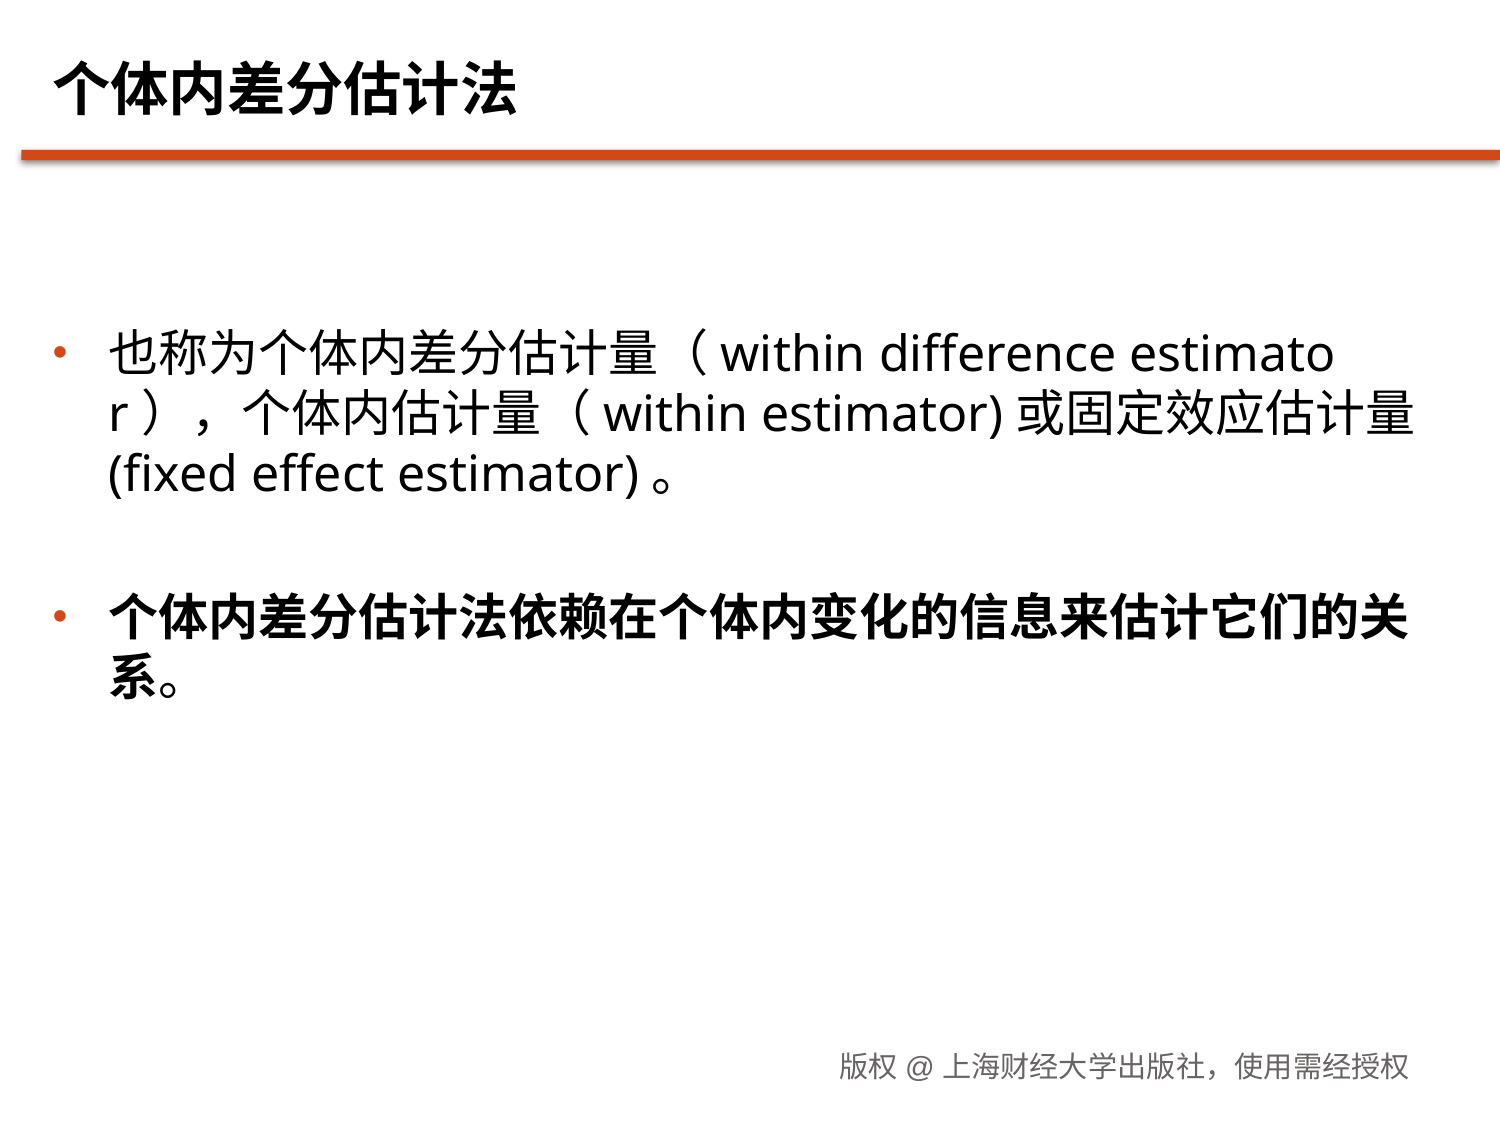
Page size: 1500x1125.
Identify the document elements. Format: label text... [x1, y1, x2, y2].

footer 版权@上海财经大学出版社，使用需经授权 [825, 1028, 1475, 1104]
title 个体内差分估计法 [37, 50, 1425, 138]
